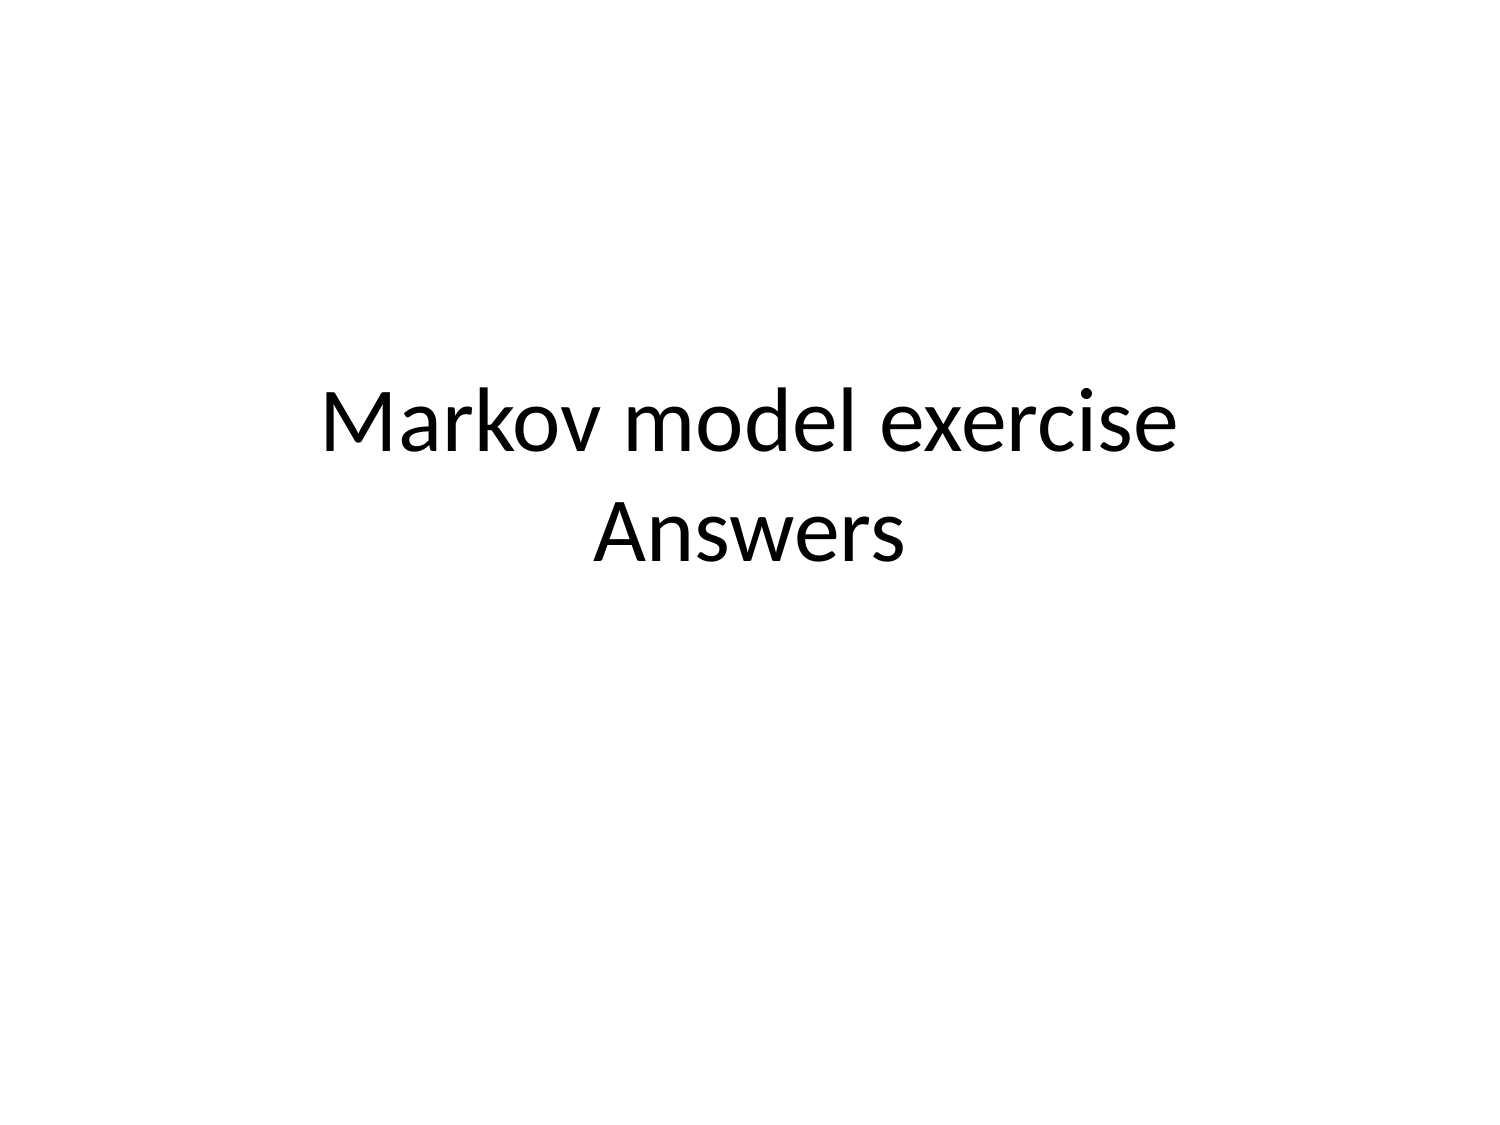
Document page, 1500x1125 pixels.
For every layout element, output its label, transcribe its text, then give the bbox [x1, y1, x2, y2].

title Markov model exercise Answers [112, 349, 1388, 591]
